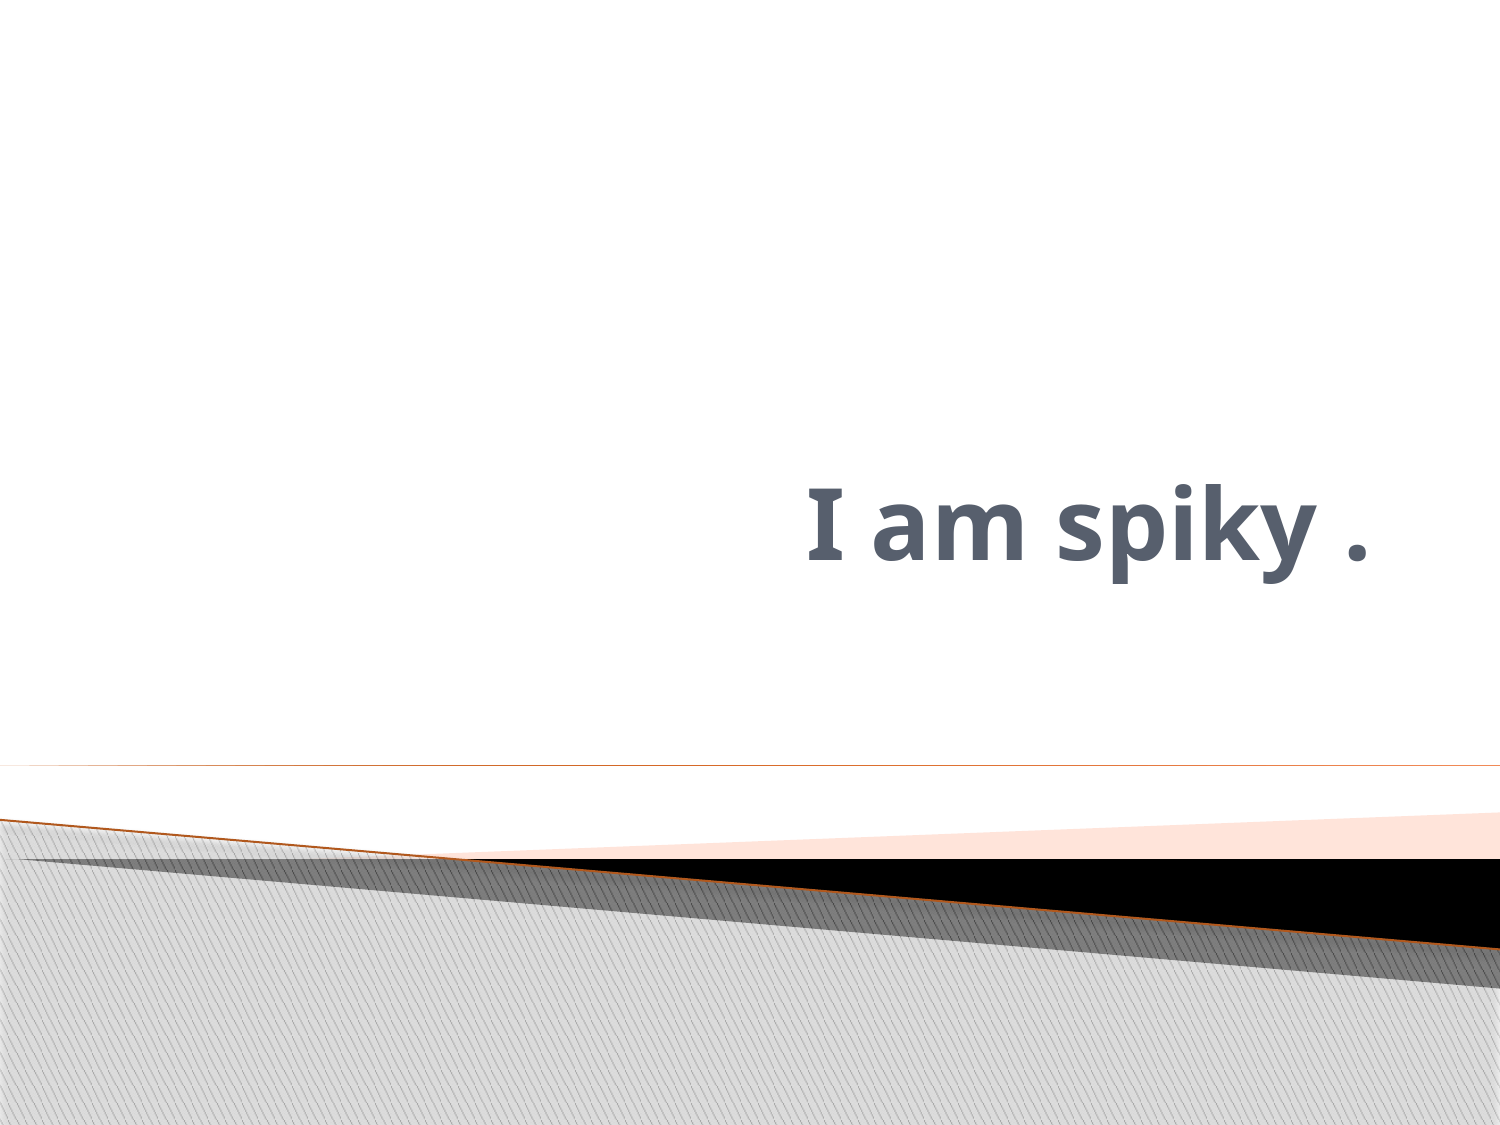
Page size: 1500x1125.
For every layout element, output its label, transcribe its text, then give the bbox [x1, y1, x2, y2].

title I am spiky . [112, 287, 1388, 588]
picture [5, 859, 1500, 989]
